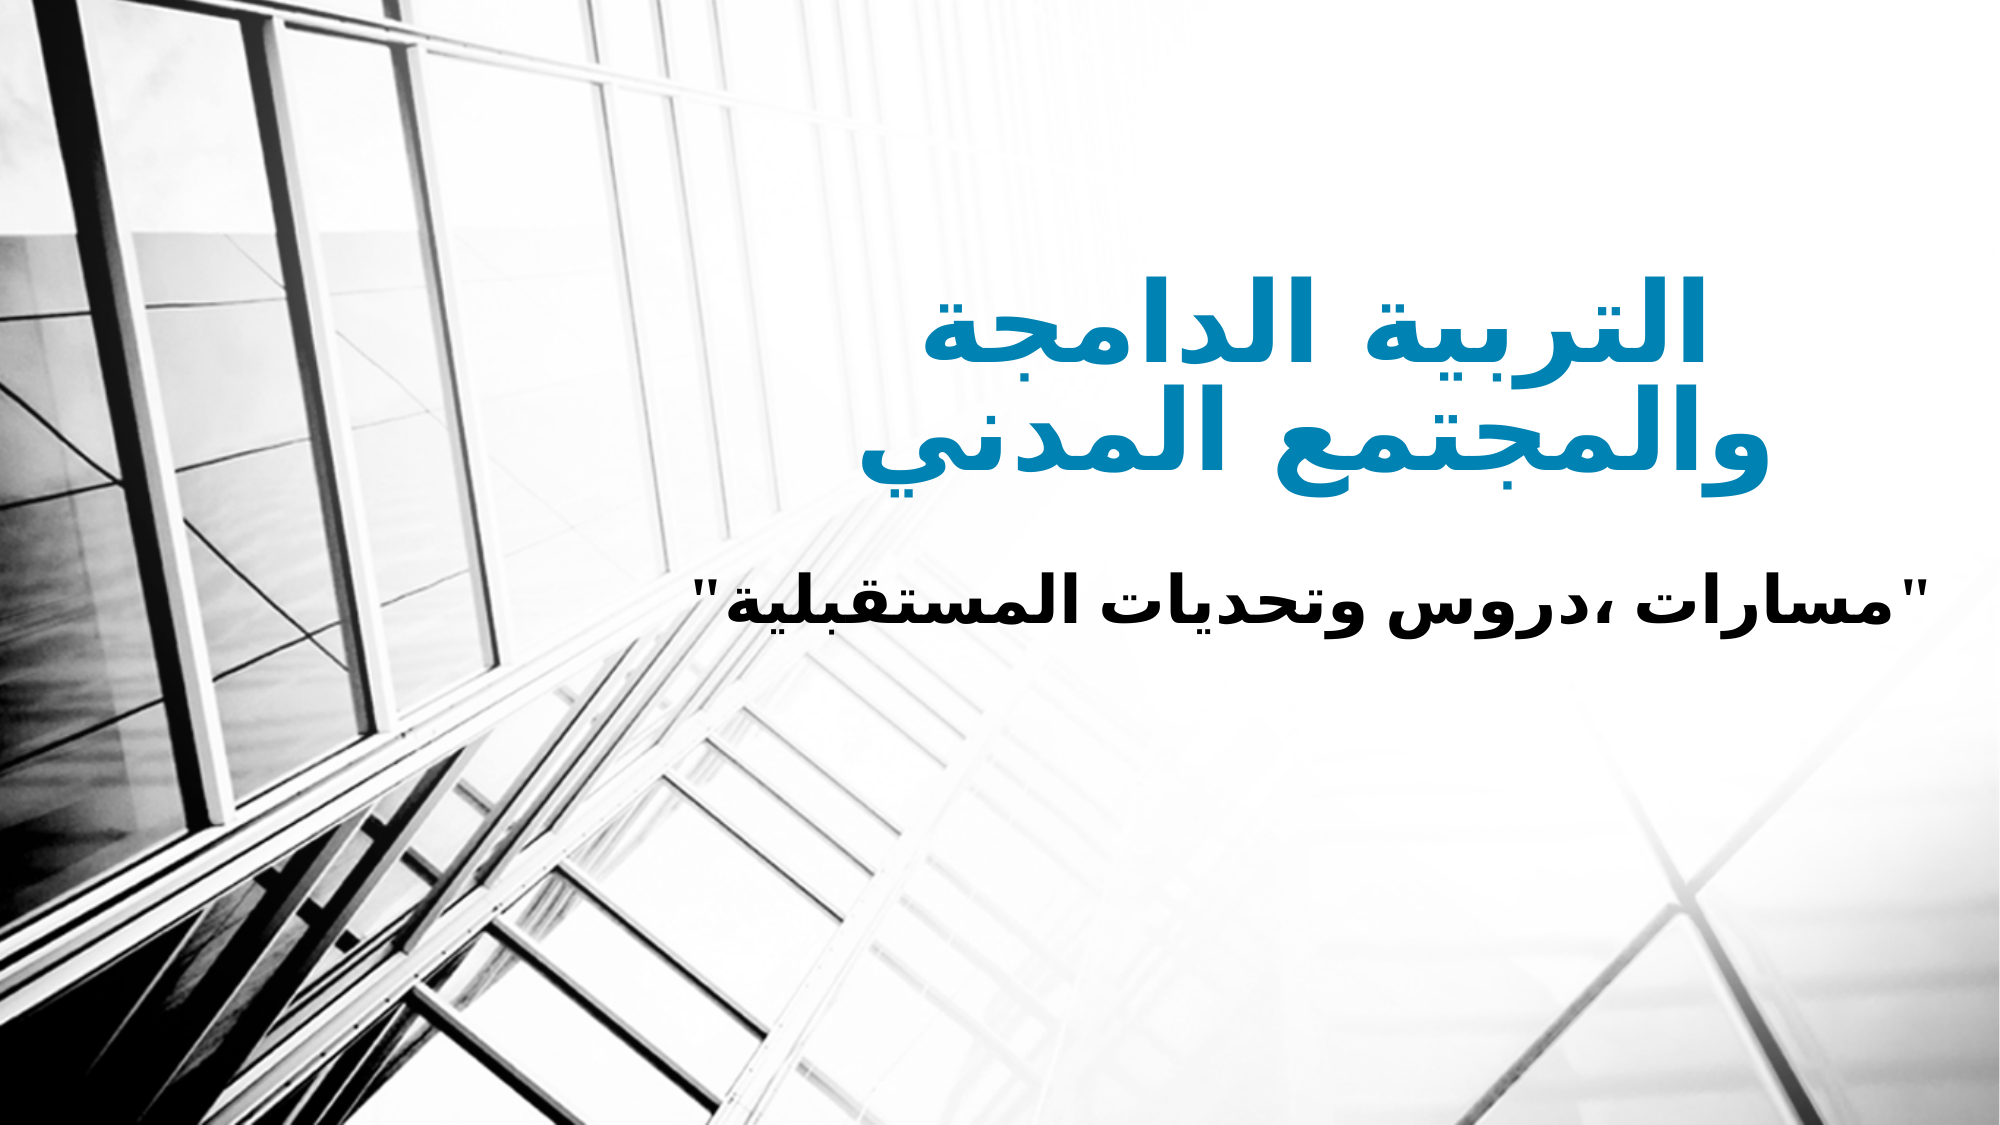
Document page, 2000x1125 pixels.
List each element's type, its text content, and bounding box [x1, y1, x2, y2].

picture [0, 0, 2000, 1125]
subtitle "مسارات ،دروس وتحديات المستقبلية" [378, 558, 1949, 788]
title التربية الدامجة والمجتمع المدني [741, 87, 1891, 500]
